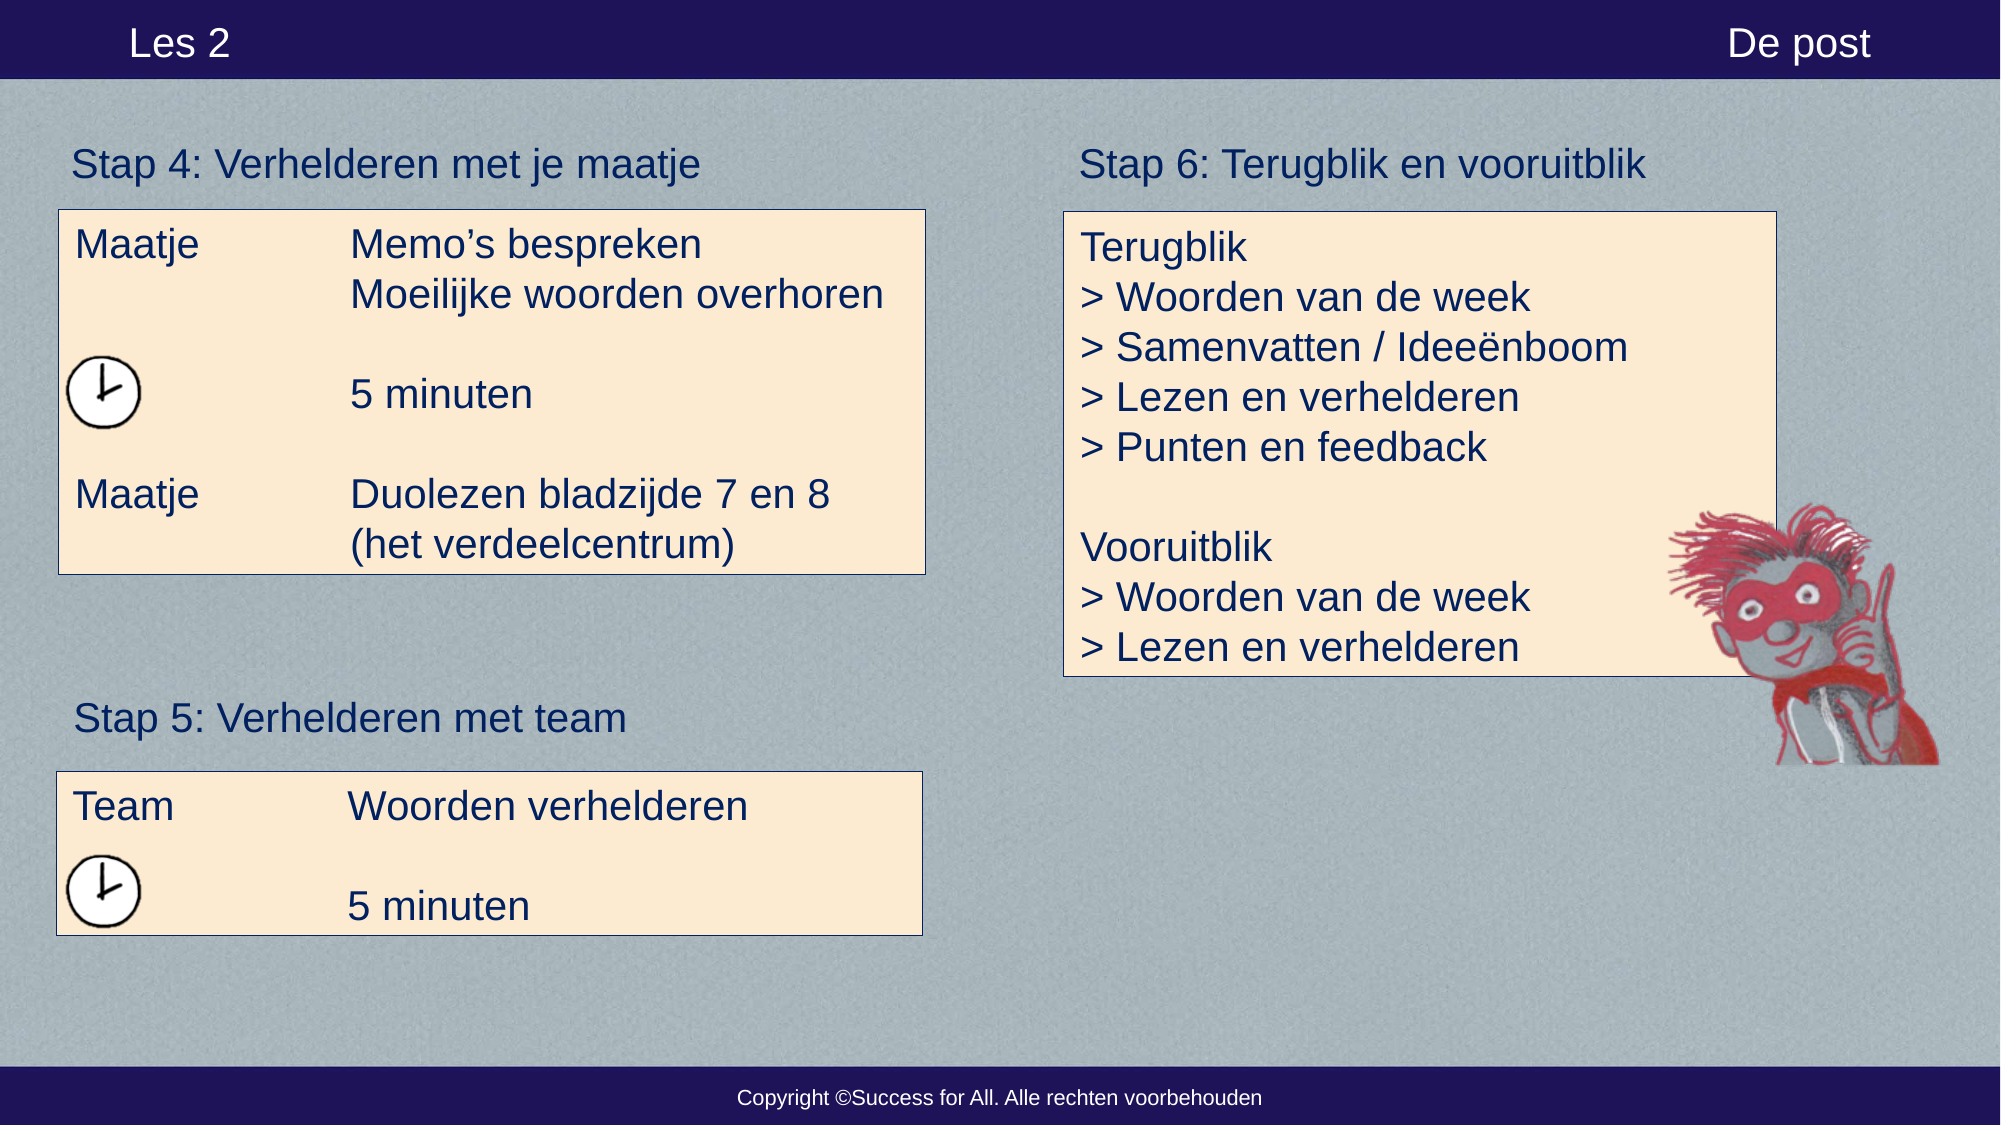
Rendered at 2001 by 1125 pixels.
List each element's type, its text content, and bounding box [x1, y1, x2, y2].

text_box Team Woorden verhelderen 5 minuten [56, 771, 923, 936]
picture [0, 0, 2001, 1125]
text_box De post [999, 8, 1886, 73]
text_box Stap 5: Verhelderen met team [58, 683, 902, 748]
text_box Maatje Memo’s bespreken Moeilijke woorden overhoren 5 minuten Maatje Duolezen bladzijde 7 en 8 (het verdeelcentrum) [58, 209, 926, 575]
text_box Stap 6: Terugblik en vooruitblik [1063, 129, 1856, 194]
text_box Stap 4: Verhelderen met je maatje [56, 128, 849, 194]
text_box Terugblik > Woorden van de week > Samenvatten / Ideeënboom > Lezen en verhelderen > Punten en feedback Vooruitblik > Woorden van de week > Lezen en verhelderen [1063, 211, 1777, 677]
text_box Copyright ©Success for All. Alle rechten voorbehouden [0, 1076, 2000, 1125]
text_box Les 2 [114, 8, 354, 73]
